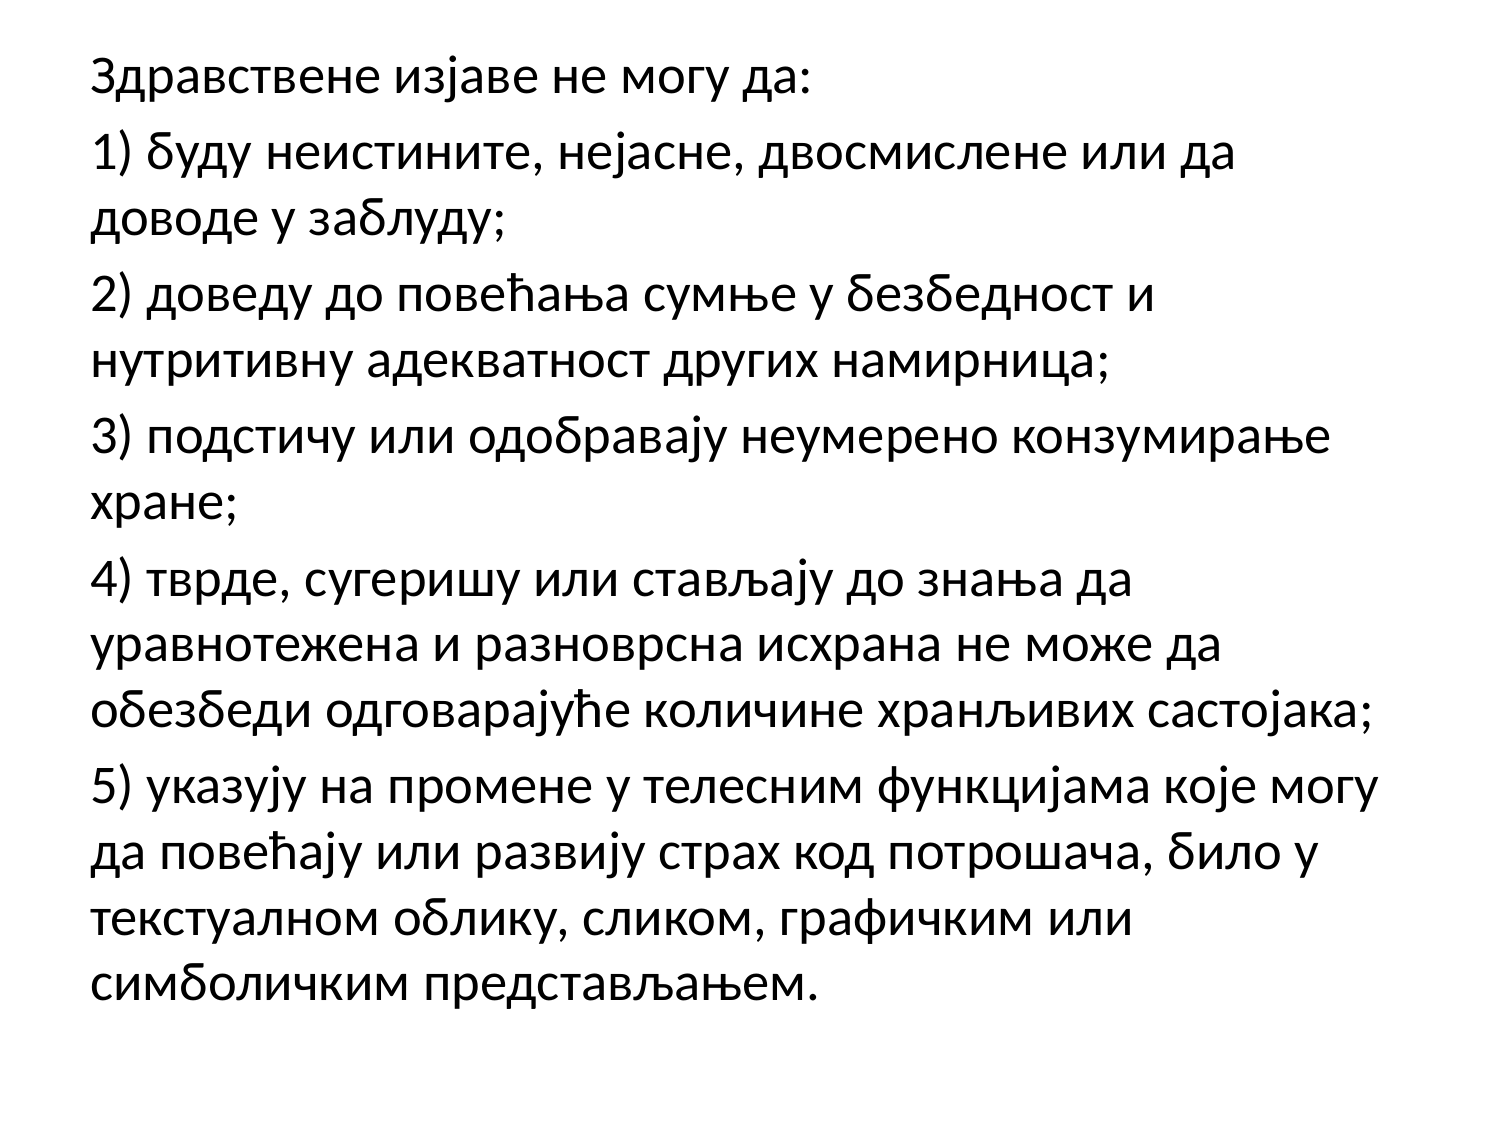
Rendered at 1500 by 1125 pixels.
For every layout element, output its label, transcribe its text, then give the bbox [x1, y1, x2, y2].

list Здравствене изјаве не могу да: 1) буду неистините, нејасне, двосмислене или да доводе у заблуду; 2) доведу до повећања сумње у безбедност и нутритивну адекватност других намирница; 3) подстичу или одобравају неумерено конзумирање хране; 4) тврде, сугеришу или стављају до знања да уравнотежена и разноврсна исхрана не може да обезбеди одговарајуће количине хранљивих састојака; 5) указују на промене у телесним функцијама које могу да повећају или развију страх код потрошача, било у текстуалном облику, сликом, графичким или симболичким представљањем. [75, 30, 1425, 1035]
